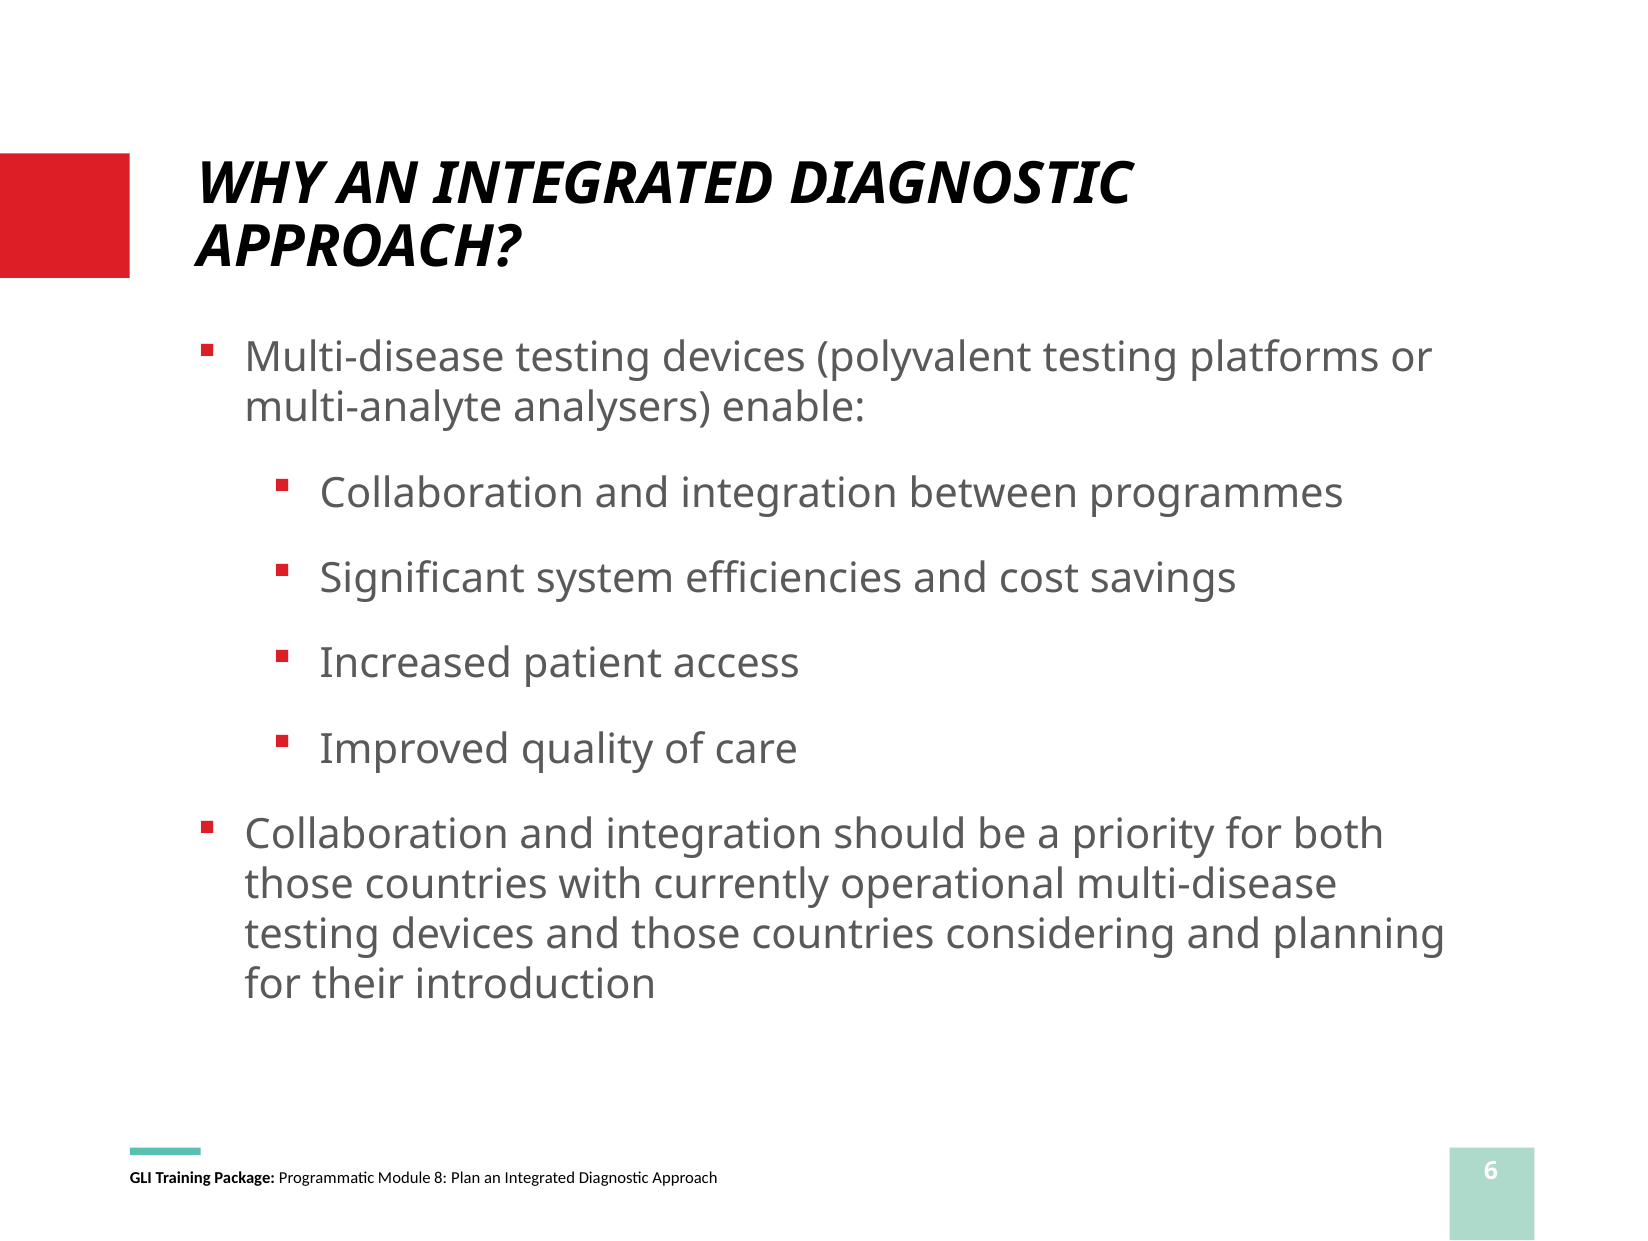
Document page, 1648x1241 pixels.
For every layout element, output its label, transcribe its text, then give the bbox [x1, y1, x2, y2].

list Multi-disease testing devices (polyvalent testing platforms or multi-analyte analysers) enable: Collaboration and integration between programmes Significant system efficiencies and cost savings Increased patient access Improved quality of care Collaboration and integration should be a priority for both those countries with currently operational multi-disease testing devices and those countries considering and planning for their introduction [197, 330, 1450, 1087]
title WHY AN INTEGRATED DIAGNOSTIC APPROACH? [197, 153, 1450, 278]
